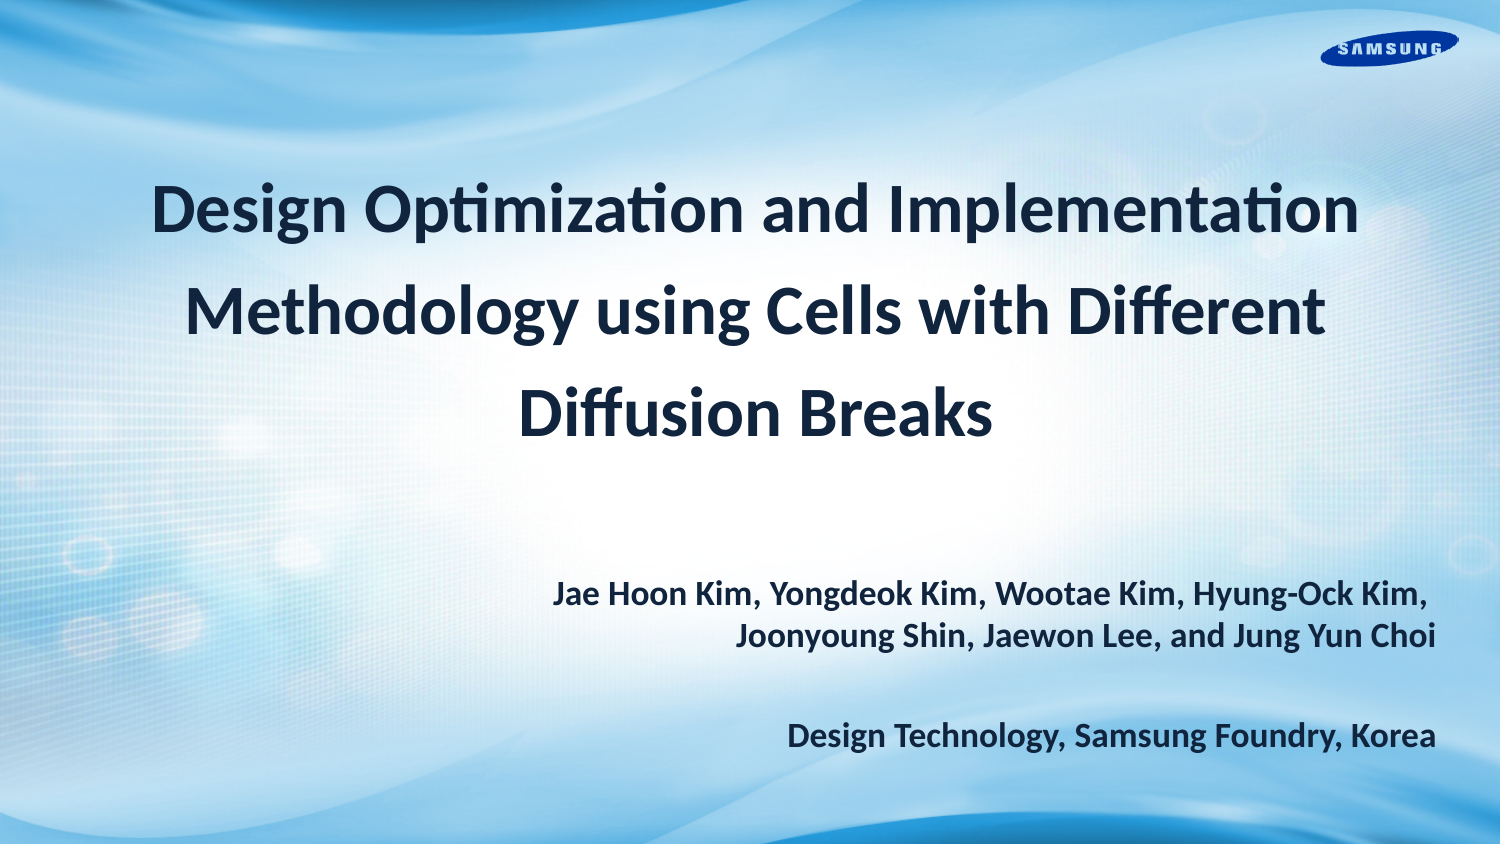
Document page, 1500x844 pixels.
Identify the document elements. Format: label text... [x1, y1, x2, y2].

subtitle Jae Hoon Kim, Yongdeok Kim, Wootae Kim, Hyung-Ock Kim, Joonyoung Shin, Jaewon Lee, and Jung Yun Choi Design Technology, Samsung Foundry, Korea [128, 563, 1450, 670]
text_box Design Optimization and Implementation Methodology using Cells with Different Diffusion Breaks [42, 138, 1471, 457]
picture [0, 0, 1500, 844]
